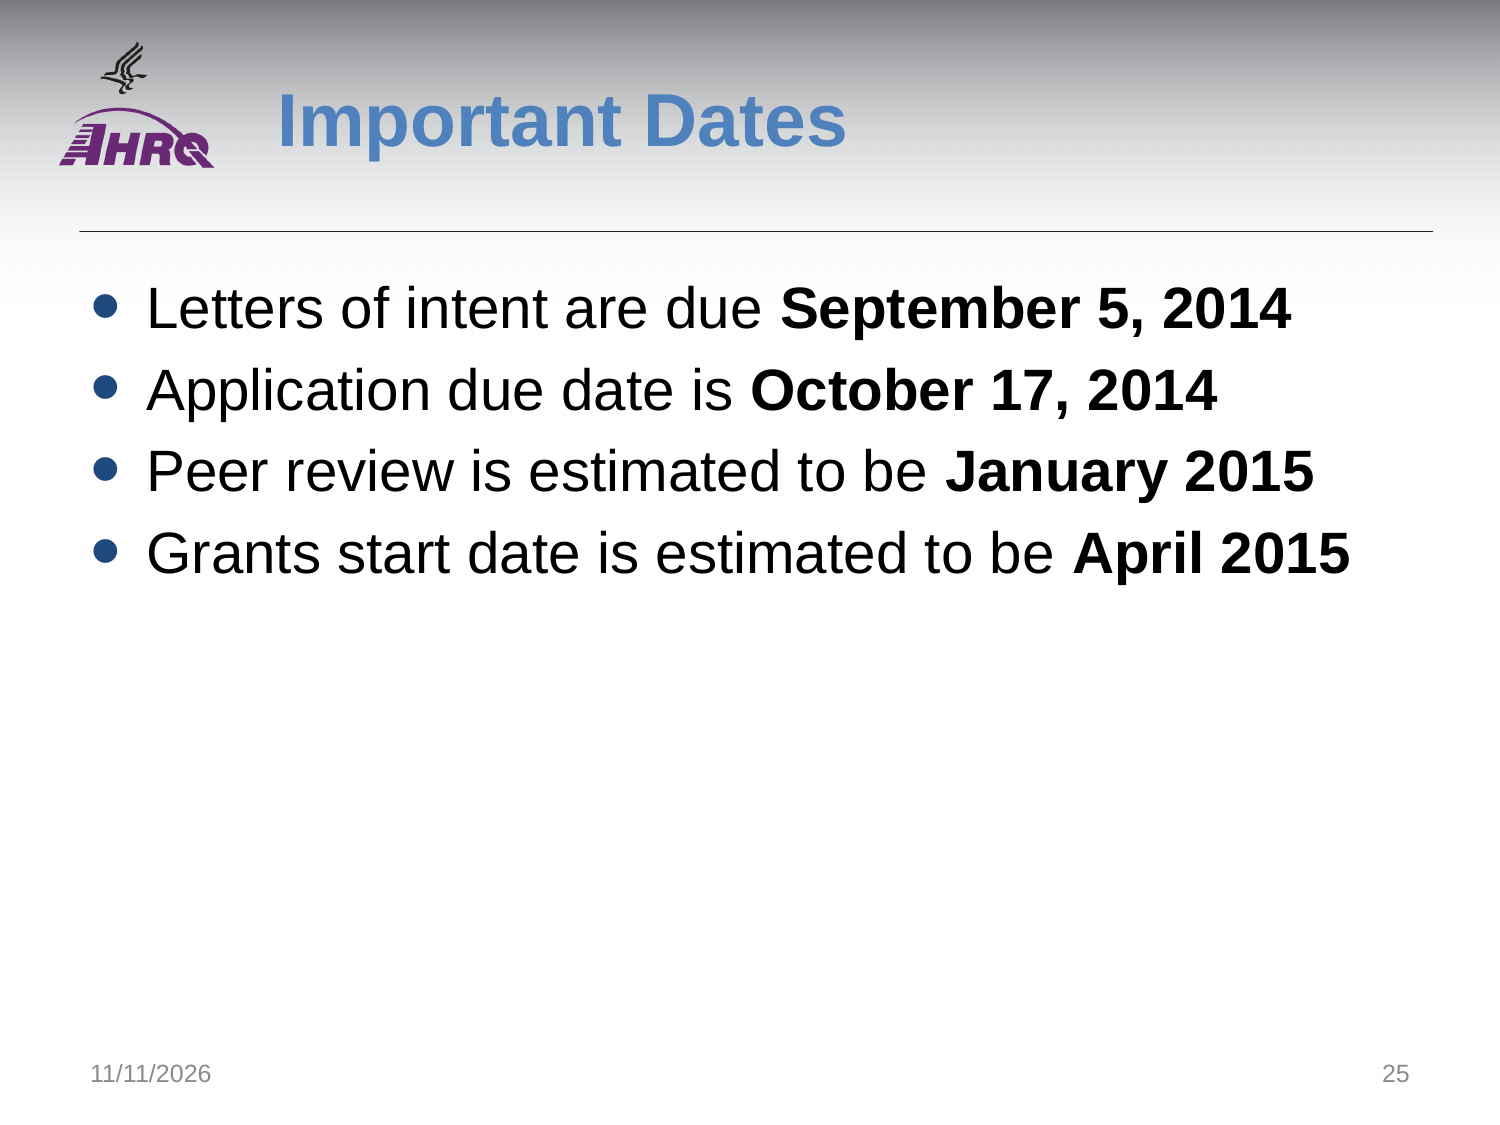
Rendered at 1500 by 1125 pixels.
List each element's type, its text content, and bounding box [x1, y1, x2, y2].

list Letters of intent are due September 5, 2014 Application due date is October 17, 2014 Peer review is estimated to be January 2015 Grants start date is estimated to be April 2015 [75, 262, 1425, 1005]
title Important Dates [262, 45, 1425, 188]
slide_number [75, 1042, 425, 1103]
slide_number 25 [1074, 1042, 1425, 1103]
picture [0, 0, 1500, 1125]
